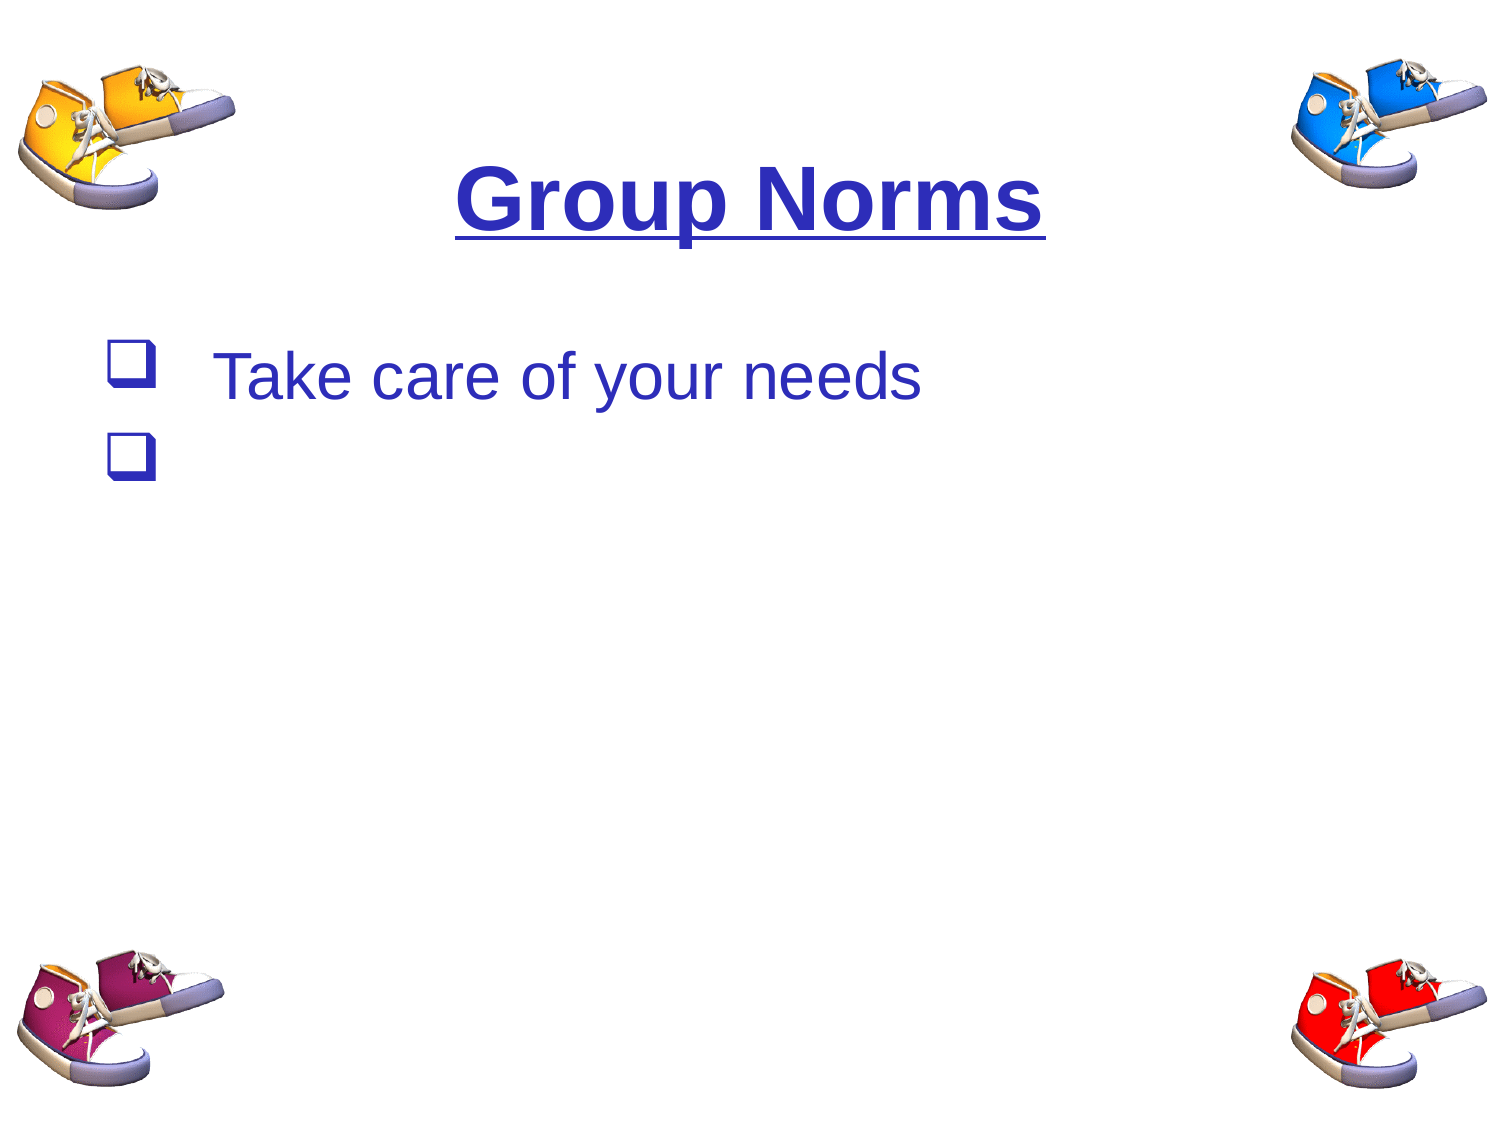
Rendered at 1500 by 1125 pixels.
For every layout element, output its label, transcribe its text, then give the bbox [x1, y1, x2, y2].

picture [0, 887, 238, 1125]
list Take care of your needs [87, 324, 1363, 1001]
picture [1275, 0, 1500, 225]
title Group Norms [112, 99, 1388, 288]
picture [1275, 899, 1500, 1125]
picture [0, 0, 250, 250]
